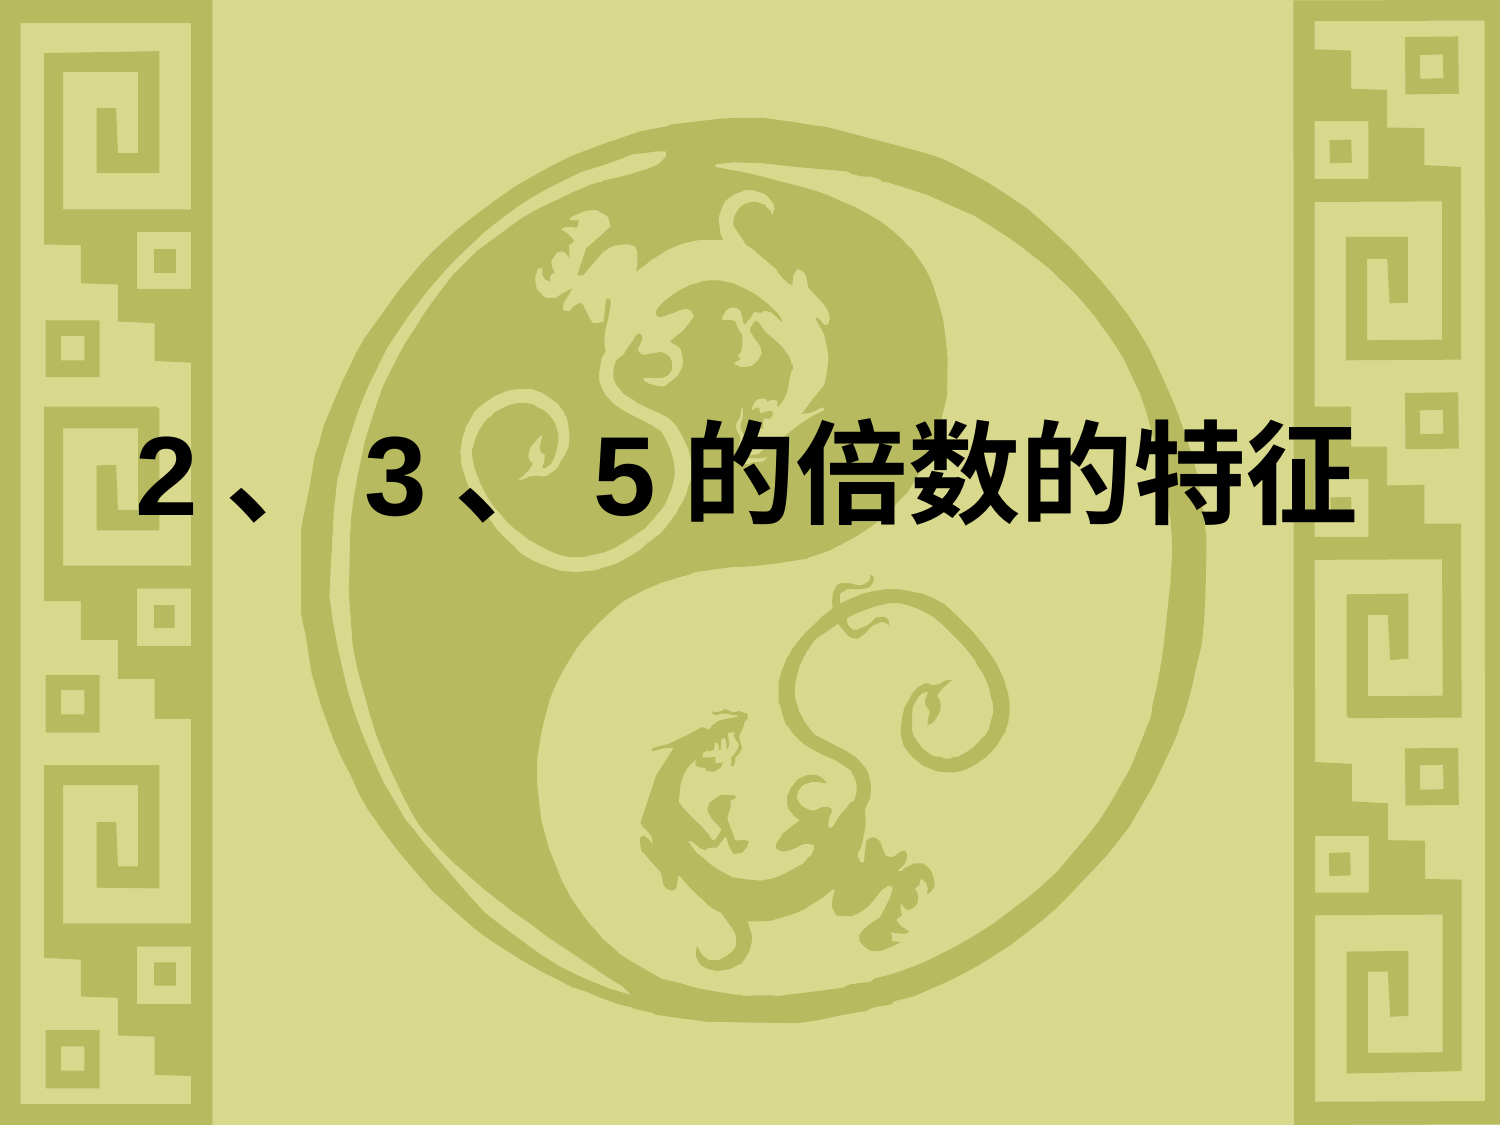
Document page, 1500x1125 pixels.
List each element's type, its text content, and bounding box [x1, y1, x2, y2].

title 2、3、5的倍数的特征 [52, 349, 1441, 591]
